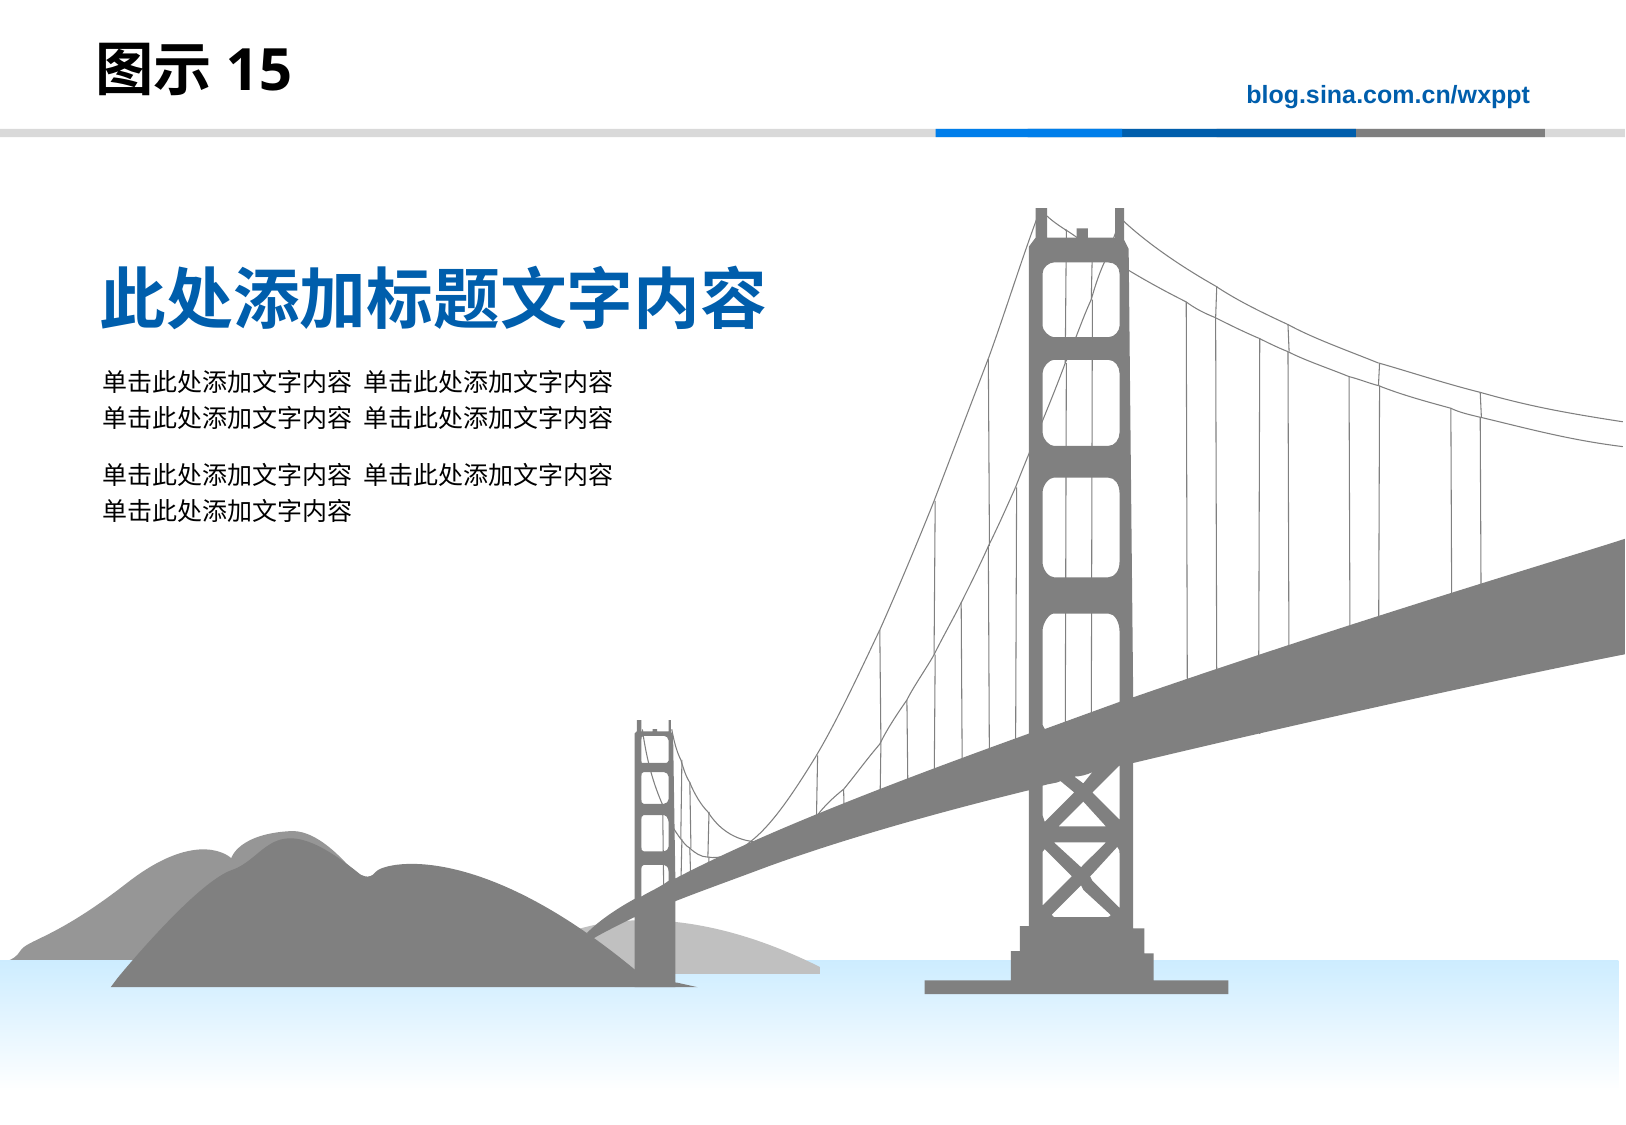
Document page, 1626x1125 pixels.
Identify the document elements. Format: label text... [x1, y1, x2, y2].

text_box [0, 207, 1625, 1092]
title 图示15 [80, 24, 1545, 111]
